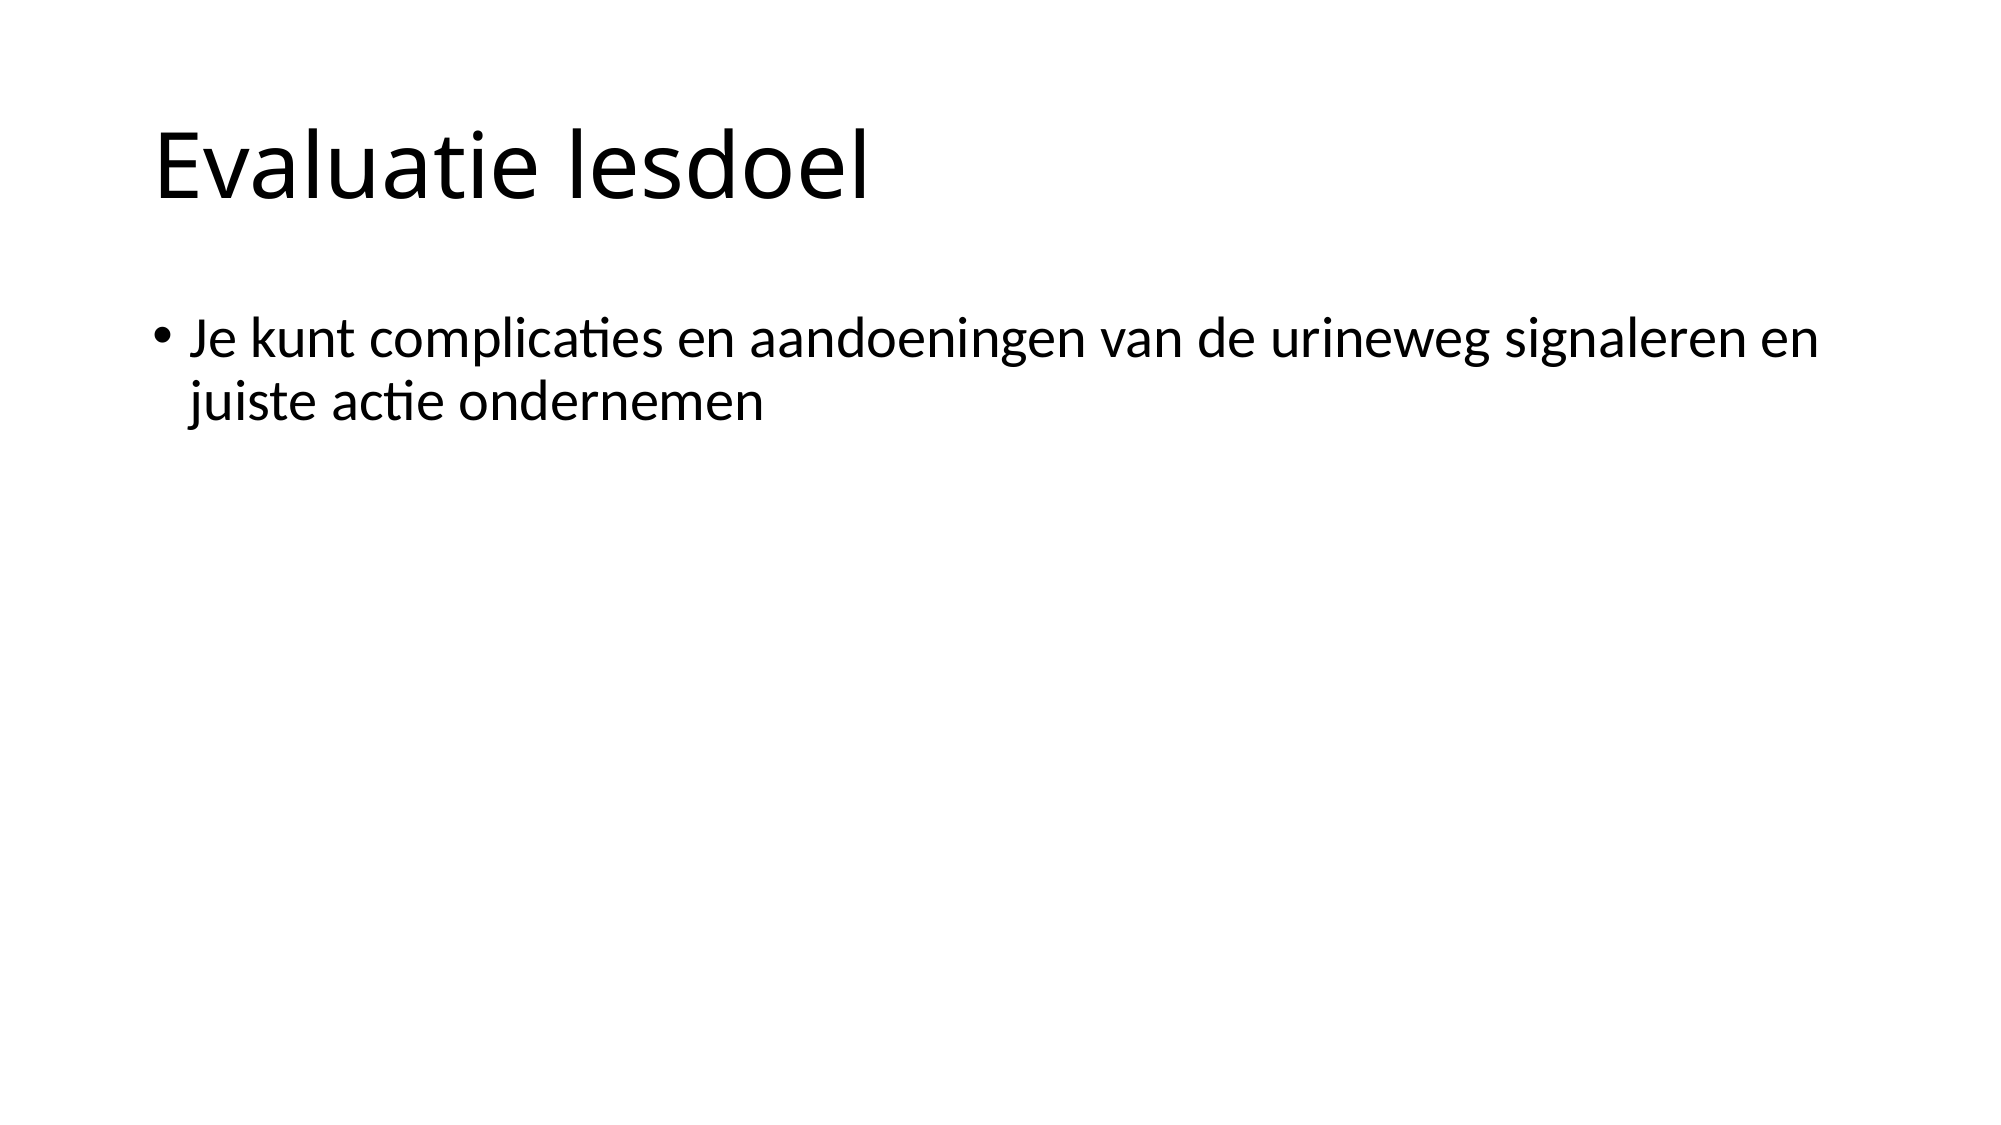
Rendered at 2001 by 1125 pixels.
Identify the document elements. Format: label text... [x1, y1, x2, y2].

title Evaluatie lesdoel [137, 59, 1863, 278]
list Je kunt complicaties en aandoeningen van de urineweg signaleren en juiste actie ondernemen [137, 299, 1863, 1014]
